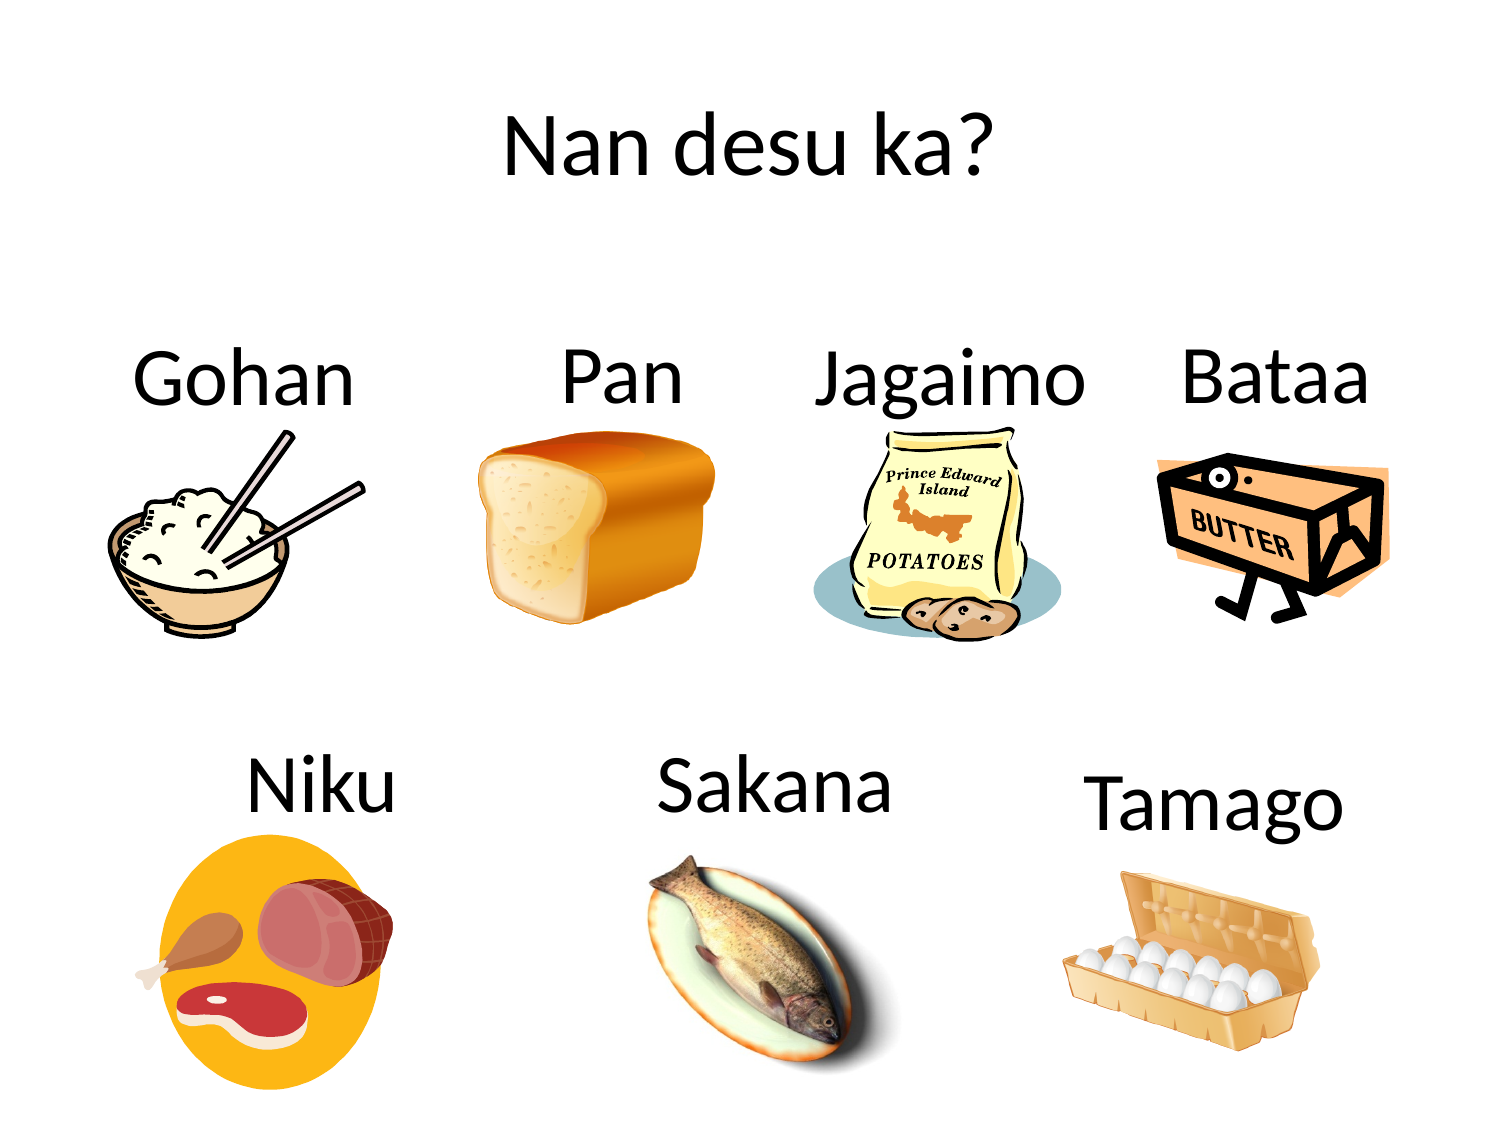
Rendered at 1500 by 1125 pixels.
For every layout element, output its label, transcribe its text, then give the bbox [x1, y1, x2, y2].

picture [812, 425, 1063, 643]
text_box Bataa [1165, 312, 1387, 428]
picture [104, 427, 369, 642]
picture [1156, 452, 1390, 625]
text_box Tamago [1068, 739, 1361, 855]
picture [601, 836, 962, 1095]
picture [464, 404, 718, 658]
text_box Pan [545, 312, 701, 402]
picture [134, 834, 393, 1090]
text_box Jagaimo [799, 314, 1104, 430]
text_box Niku [230, 721, 414, 837]
text_box Sakana [641, 721, 911, 835]
text_box Gohan [117, 314, 371, 427]
picture [1054, 811, 1324, 1082]
title Nan desu ka? [75, 45, 1425, 233]
